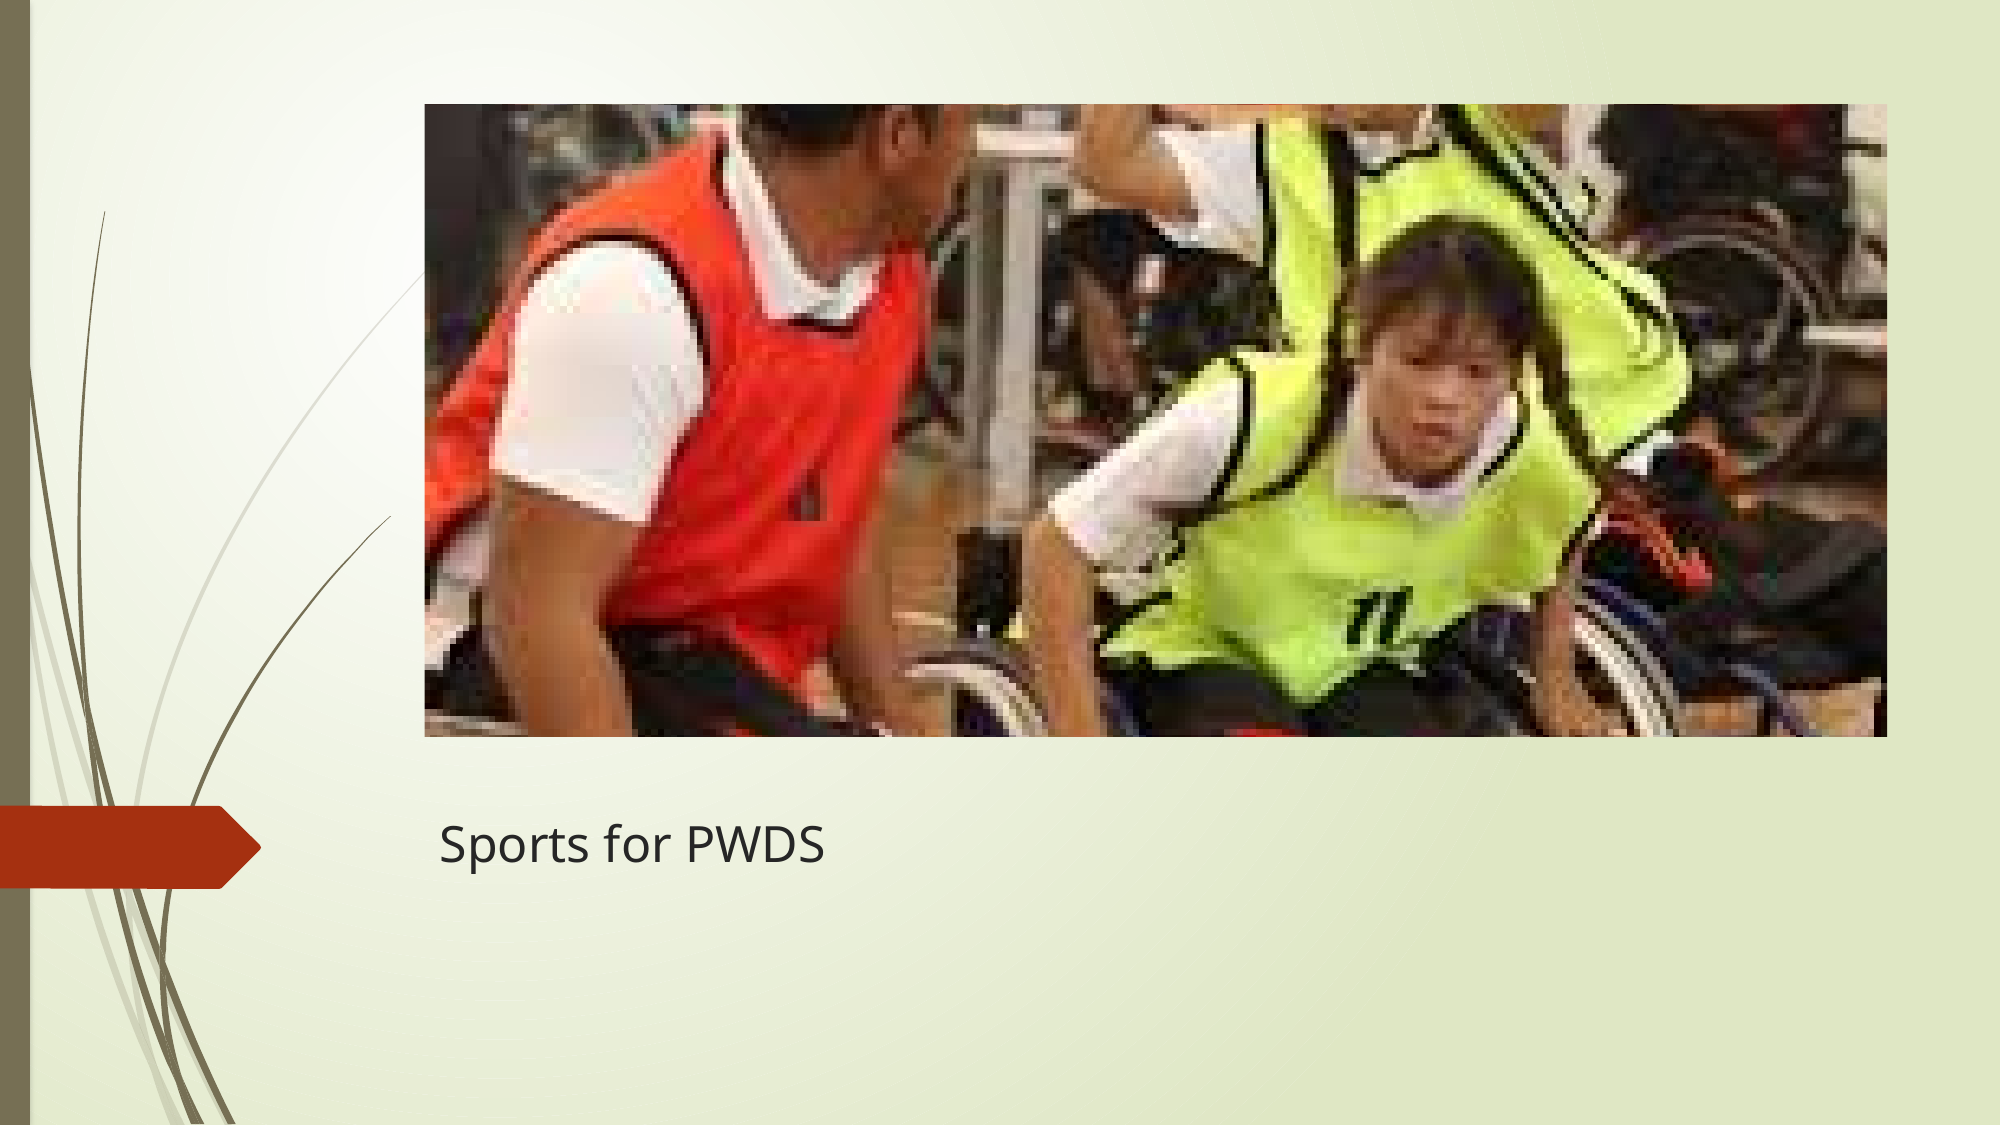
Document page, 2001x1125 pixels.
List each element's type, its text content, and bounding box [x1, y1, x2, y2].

picture [424, 103, 1888, 737]
title Sports for PWDS [424, 787, 1888, 881]
